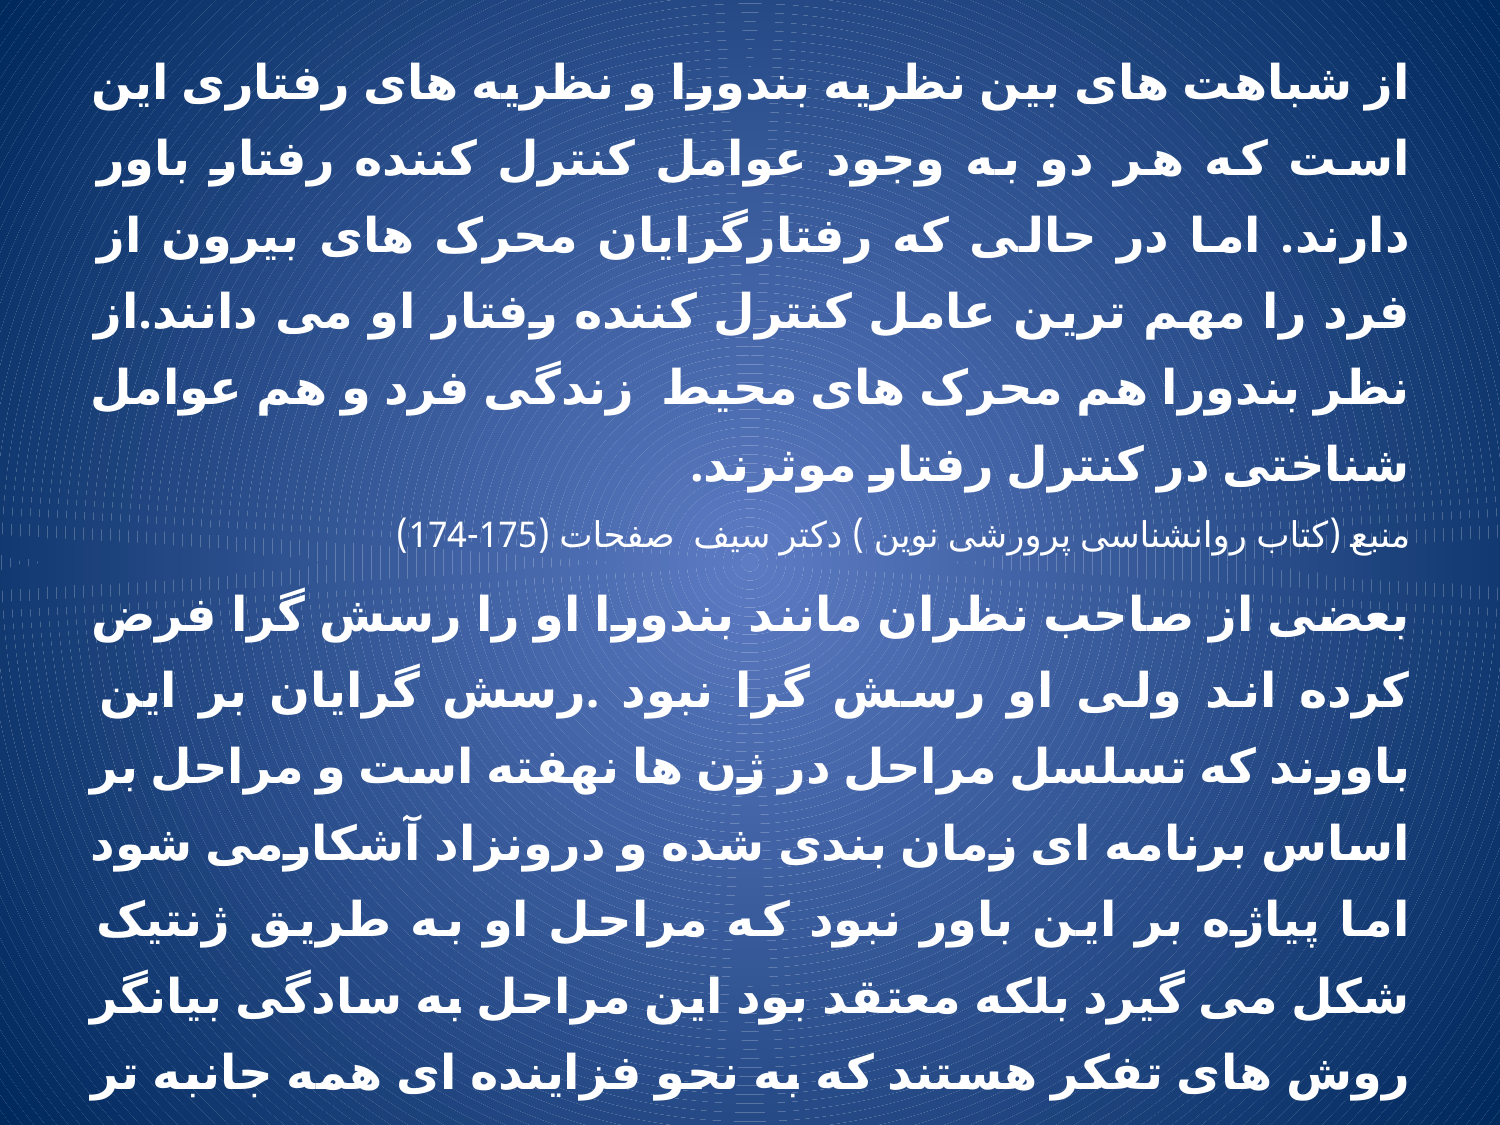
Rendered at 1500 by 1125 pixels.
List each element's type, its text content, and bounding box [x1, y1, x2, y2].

list از شباهت های بین نظریه بندورا و نظریه های رفتاری این است که هر دو به وجود عوامل کنترل کننده رفتار باور دارند. اما در حالی که رفتارگرایان محرک های بیرون از فرد را مهم ترین عامل کنترل کننده رفتار او می دانند.از نظر بندورا هم محرک های محیط زندگی فرد و هم عوامل شناختی در کنترل رفتار موثرند. منبع (کتاب روانشناسی پرورشی نوین ) دکتر سیف صفحات (175-174) بعضی از صاحب نظران مانند بندورا او را رسش گرا فرض کرده اند ولی او رسش گرا نبود .رسش گرایان بر این باورند که تسلسل مراحل در ژن ها نهفته است و مراحل بر اساس برنامه ای زمان بندی شده و درونزاد آشکارمی شود اما پیاژه بر این باور نبود که مراحل او به طریق ژنتیک شکل می گیرد بلکه معتقد بود این مراحل به سادگی بیانگر روش های تفکر هستند که به نحو فزاینده ای همه جانبه تر می شود .کودکان به طور پیوسته محیط خود را کشف ،دستکاری و تلاش می کنند آن را بفهمند و در این فرآیند به نحو فعالانه ای ساختارهای جدید و پیچیده تری را برای برخورد با محیط در خود به وجود می آورند. منبع (کتاب نظریه های رشد ) دکتر خوی نژاد و دکتر رجایی صفحات (۱۵۷-۱۵۸) [75, 24, 1425, 1005]
